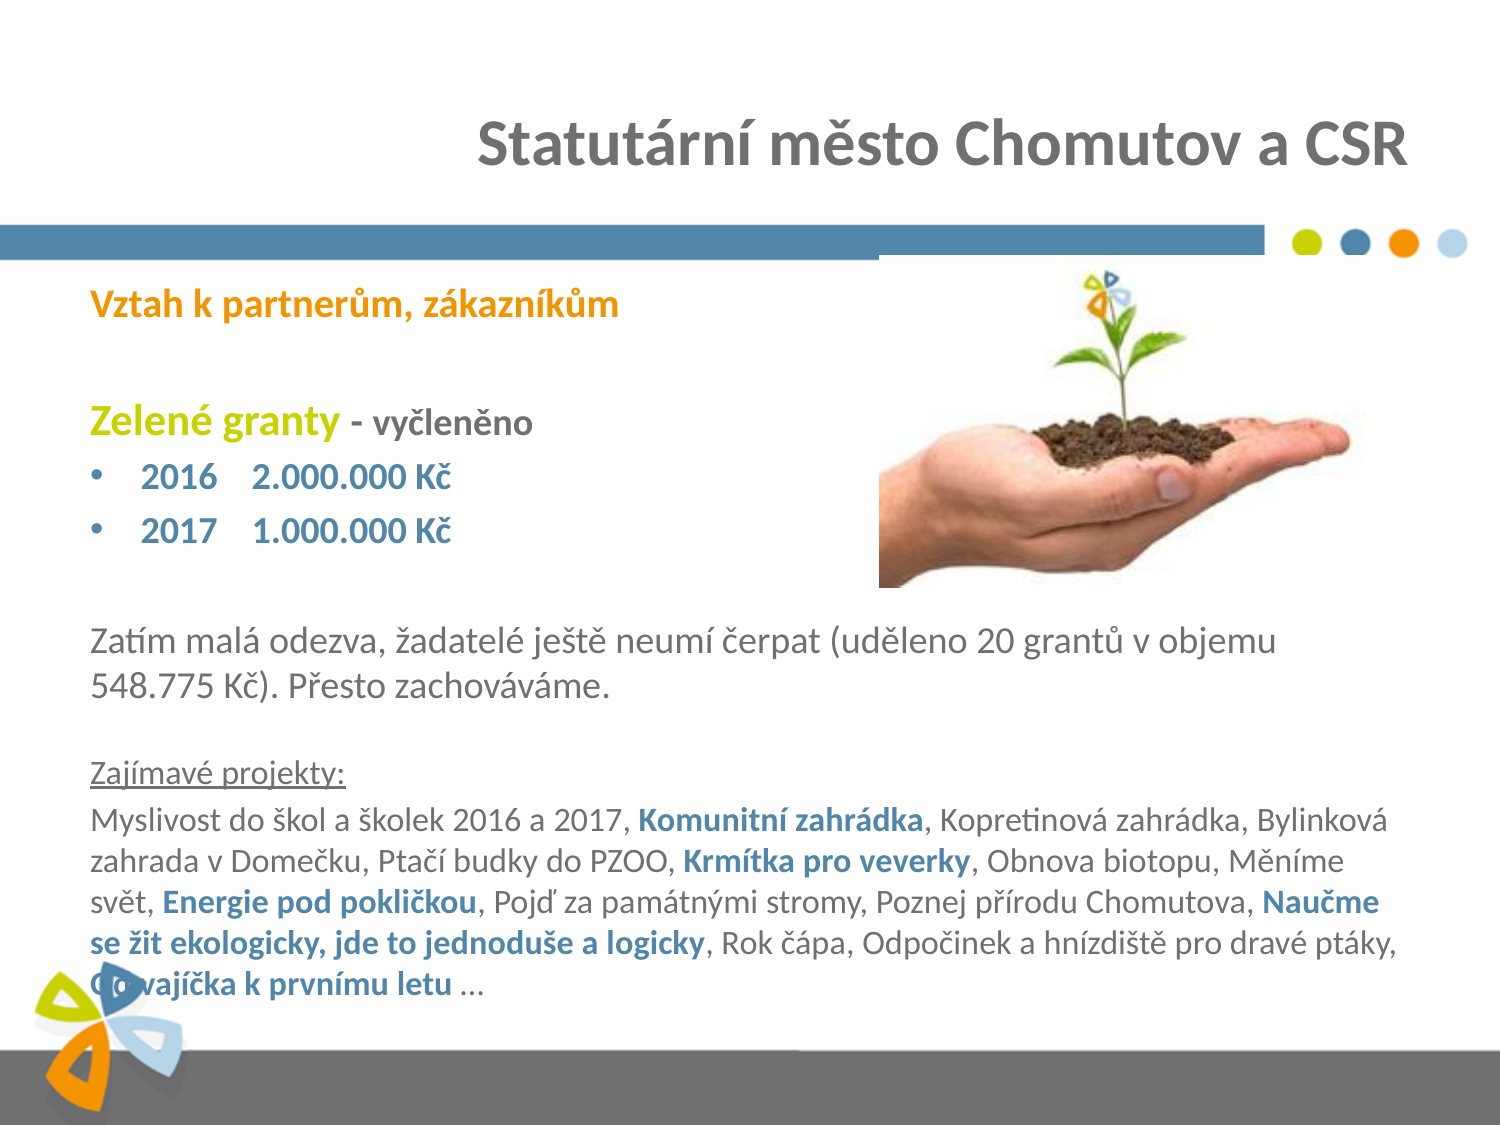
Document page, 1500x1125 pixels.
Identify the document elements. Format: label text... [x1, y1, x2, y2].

list Vztah k partnerům, zákazníkům Zelené granty - vyčleněno 2016 2.000.000 Kč 2017 1.000.000 Kč Zatím malá odezva, žadatelé ještě neumí čerpat (uděleno 20 grantů v objemu 548.775 Kč). Přesto zachováváme. Zajímavé projekty: Myslivost do škol a školek 2016 a 2017, Komunitní zahrádka, Kopretinová zahrádka, Bylinková zahrada v Domečku, Ptačí budky do PZOO, Krmítka pro veverky, Obnova biotopu, Měníme svět, Energie pod pokličkou, Pojď za památnými stromy, Poznej přírodu Chomutova, Naučme se žit ekologicky, jde to jednoduše a logicky, Rok čápa, Odpočinek a hnízdiště pro dravé ptáky, Od vajíčka k prvnímu letu … [75, 268, 1425, 1012]
title Statutární město Chomutov a CSR [75, 45, 1425, 233]
picture [0, 0, 1500, 1125]
